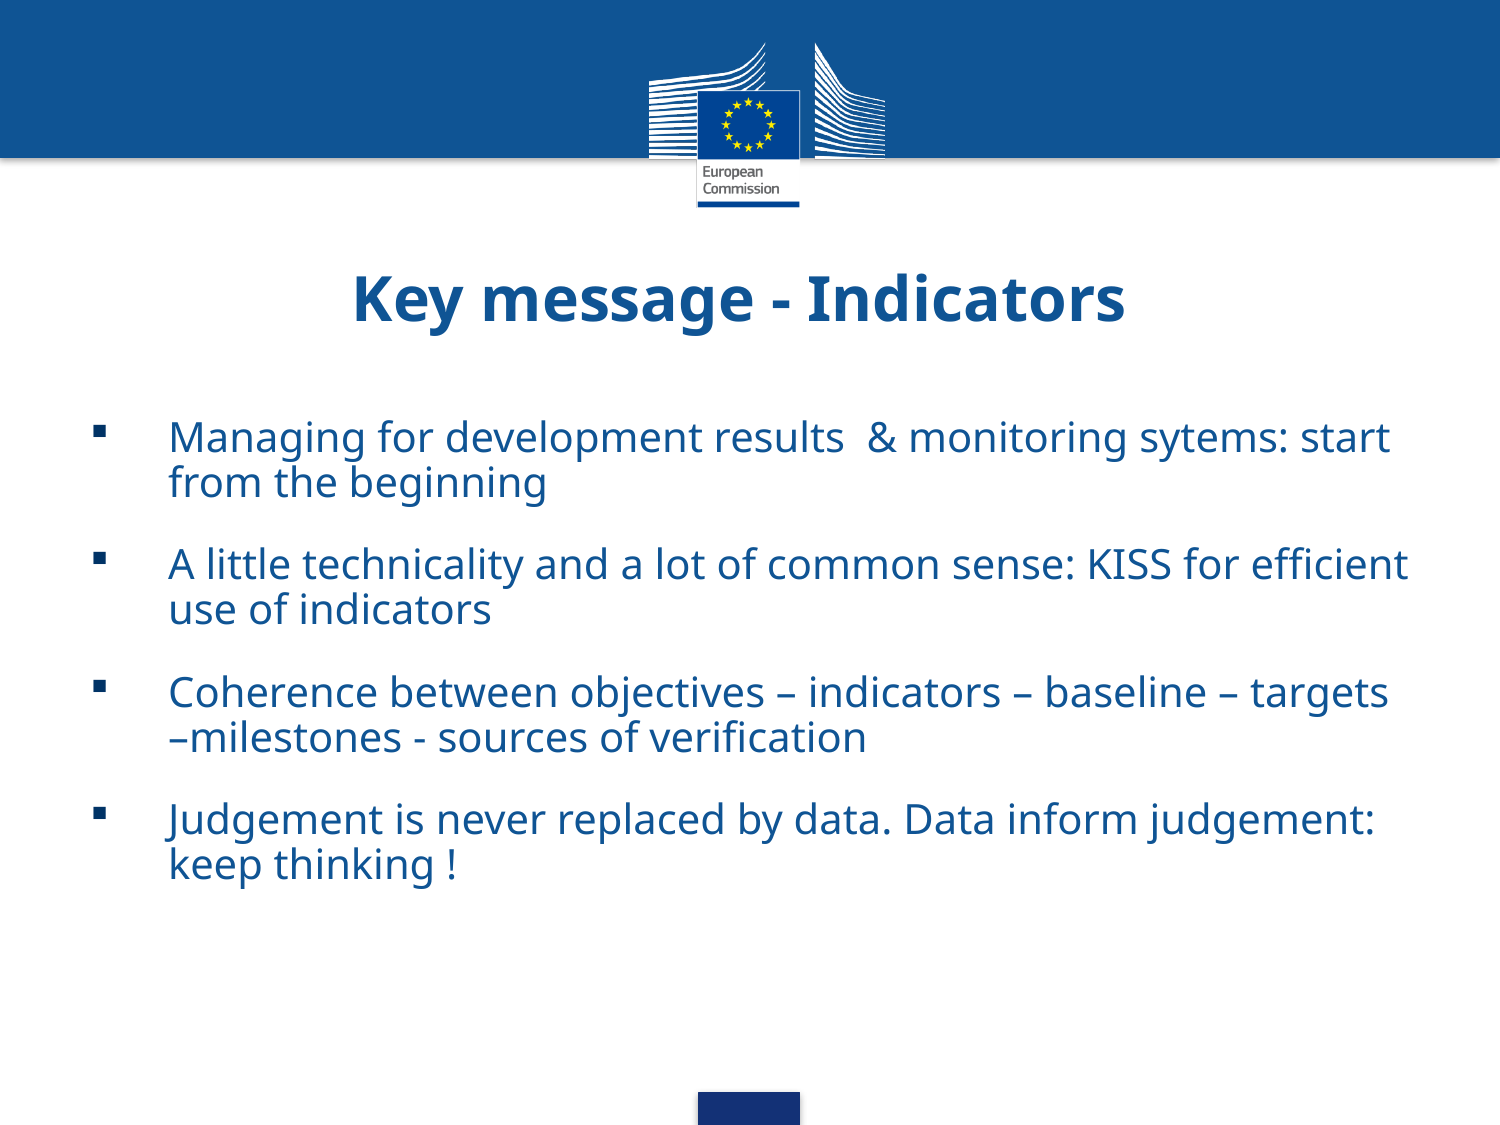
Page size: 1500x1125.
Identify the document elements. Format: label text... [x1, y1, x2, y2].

title Key message - Indicators [64, 219, 1416, 374]
picture [649, 42, 885, 208]
list Managing for development results & monitoring sytems: start from the beginning A little technicality and a lot of common sense: KISS for efficient use of indicators Coherence between objectives – indicators – baseline – targets –milestones - sources of verification Judgement is never replaced by data. Data inform judgement: keep thinking ! [74, 408, 1426, 988]
